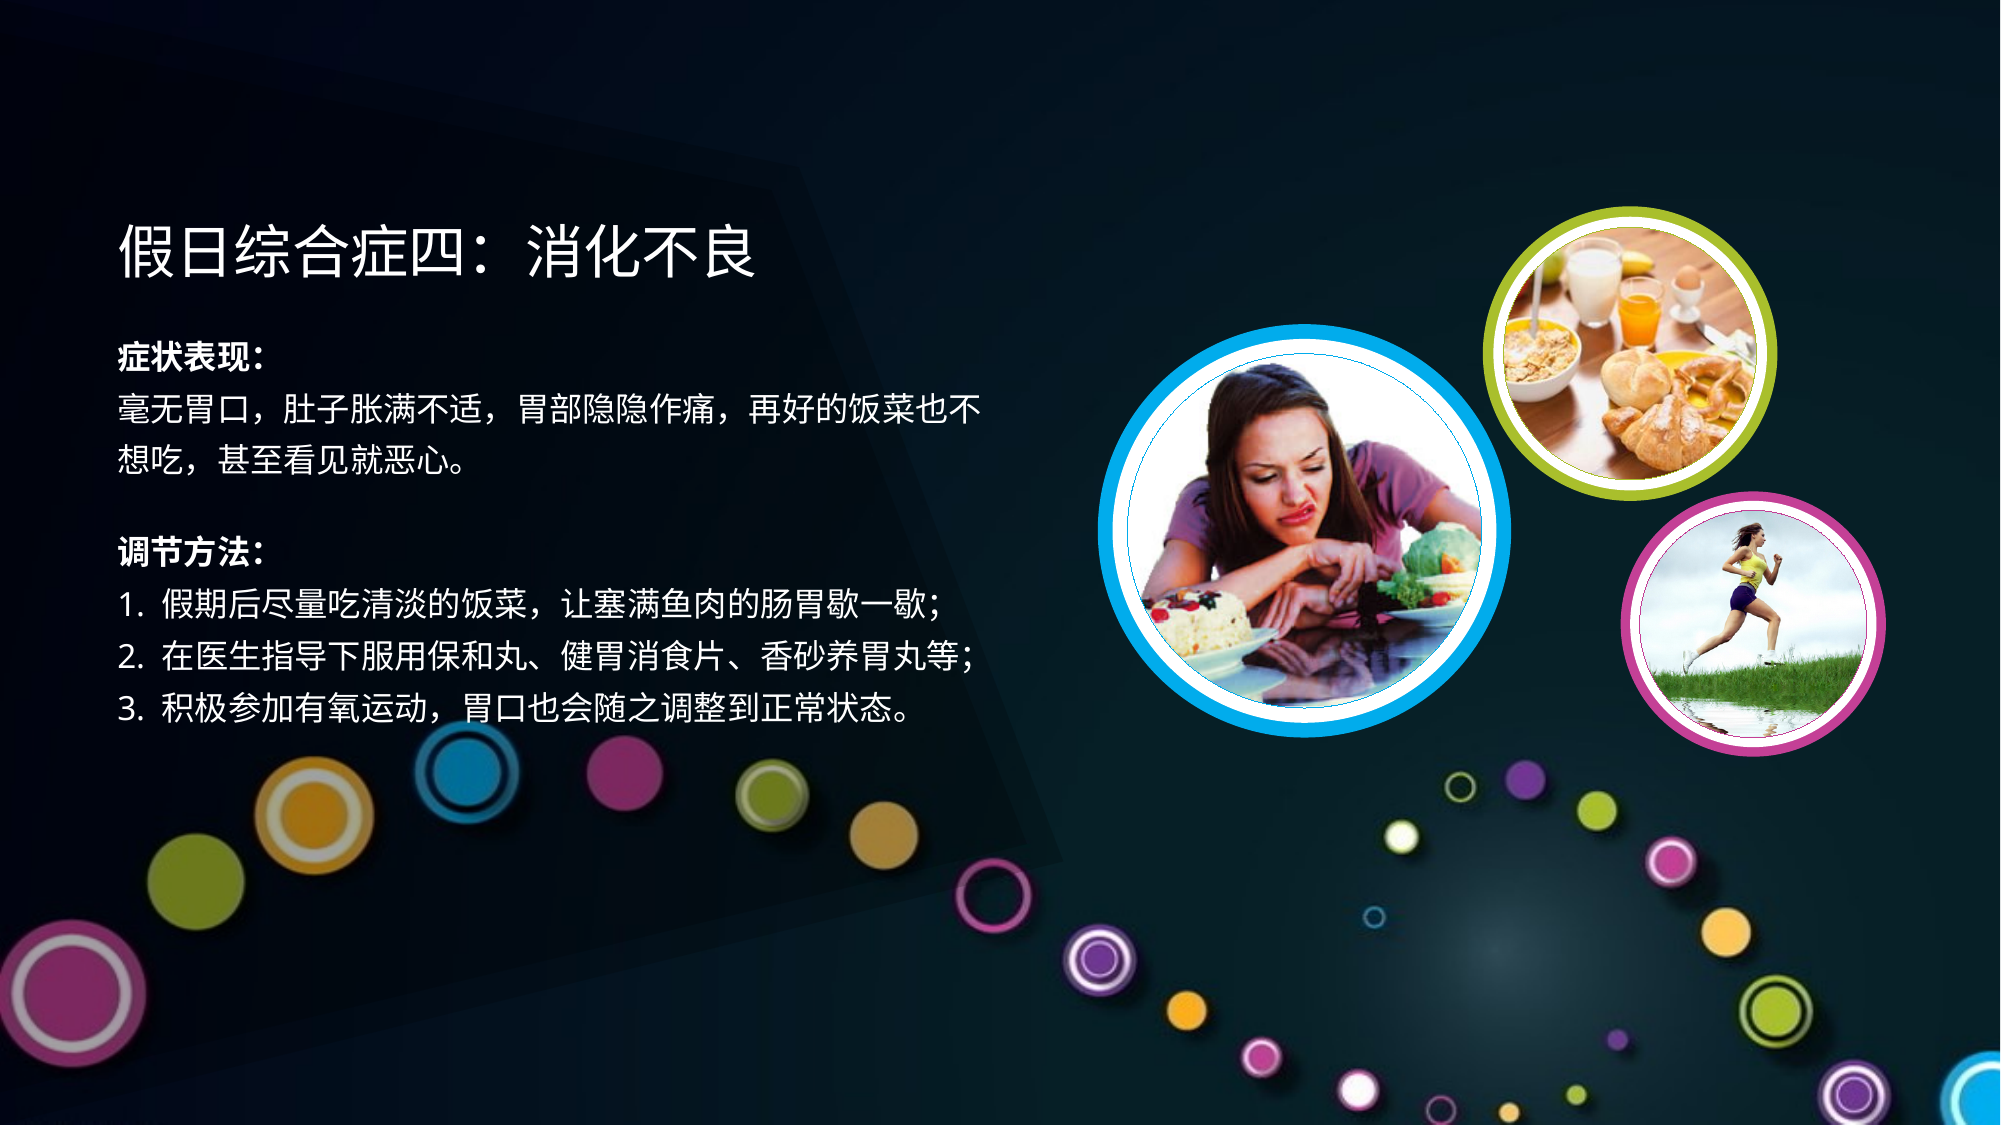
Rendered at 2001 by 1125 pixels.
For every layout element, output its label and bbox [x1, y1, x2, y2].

text_box [1097, 324, 1512, 738]
text_box [1482, 206, 1778, 501]
picture [1064, 0, 2001, 1125]
text_box [0, 0, 1064, 1125]
text_box [1620, 491, 1886, 757]
